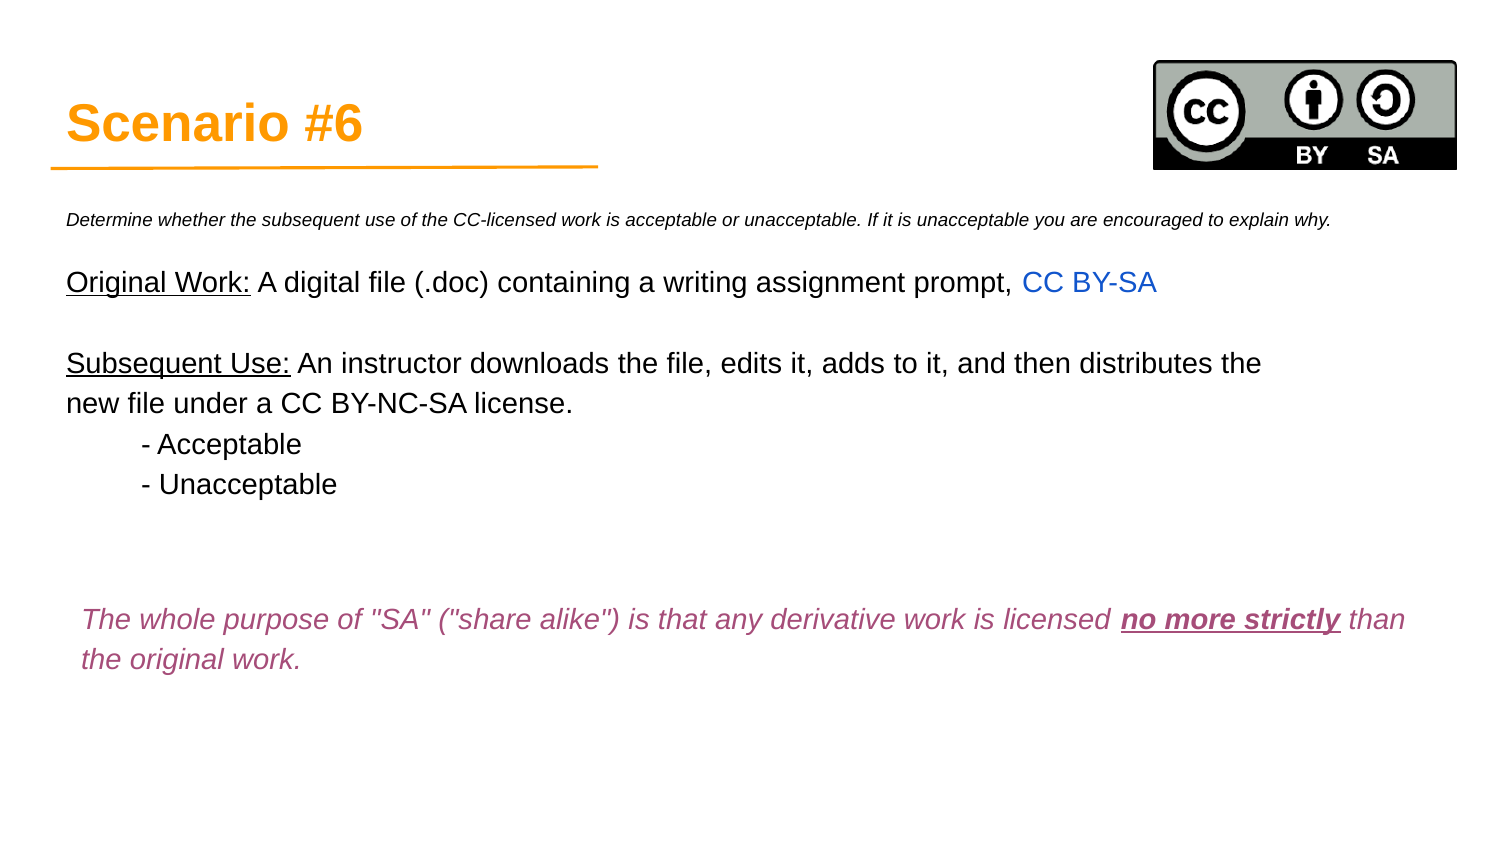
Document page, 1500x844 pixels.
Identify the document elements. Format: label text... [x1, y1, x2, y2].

text_box The whole purpose of "SA" ("share alike") is that any derivative work is licensed no more strictly than the original work. [66, 579, 1434, 691]
title Scenario #6 [51, 72, 1148, 167]
list Determine whether the subsequent use of the CC-licensed work is acceptable or unacceptable. If it is unacceptable you are encouraged to explain why. Original Work: A digital file (.doc) containing a writing assignment prompt, CC BY-SA Subsequent Use: An instructor downloads the file, edits it, adds to it, and then distributes the new file under a CC BY-NC-SA license. - Acceptable - Unacceptable [51, 189, 1449, 560]
picture [1153, 60, 1457, 171]
